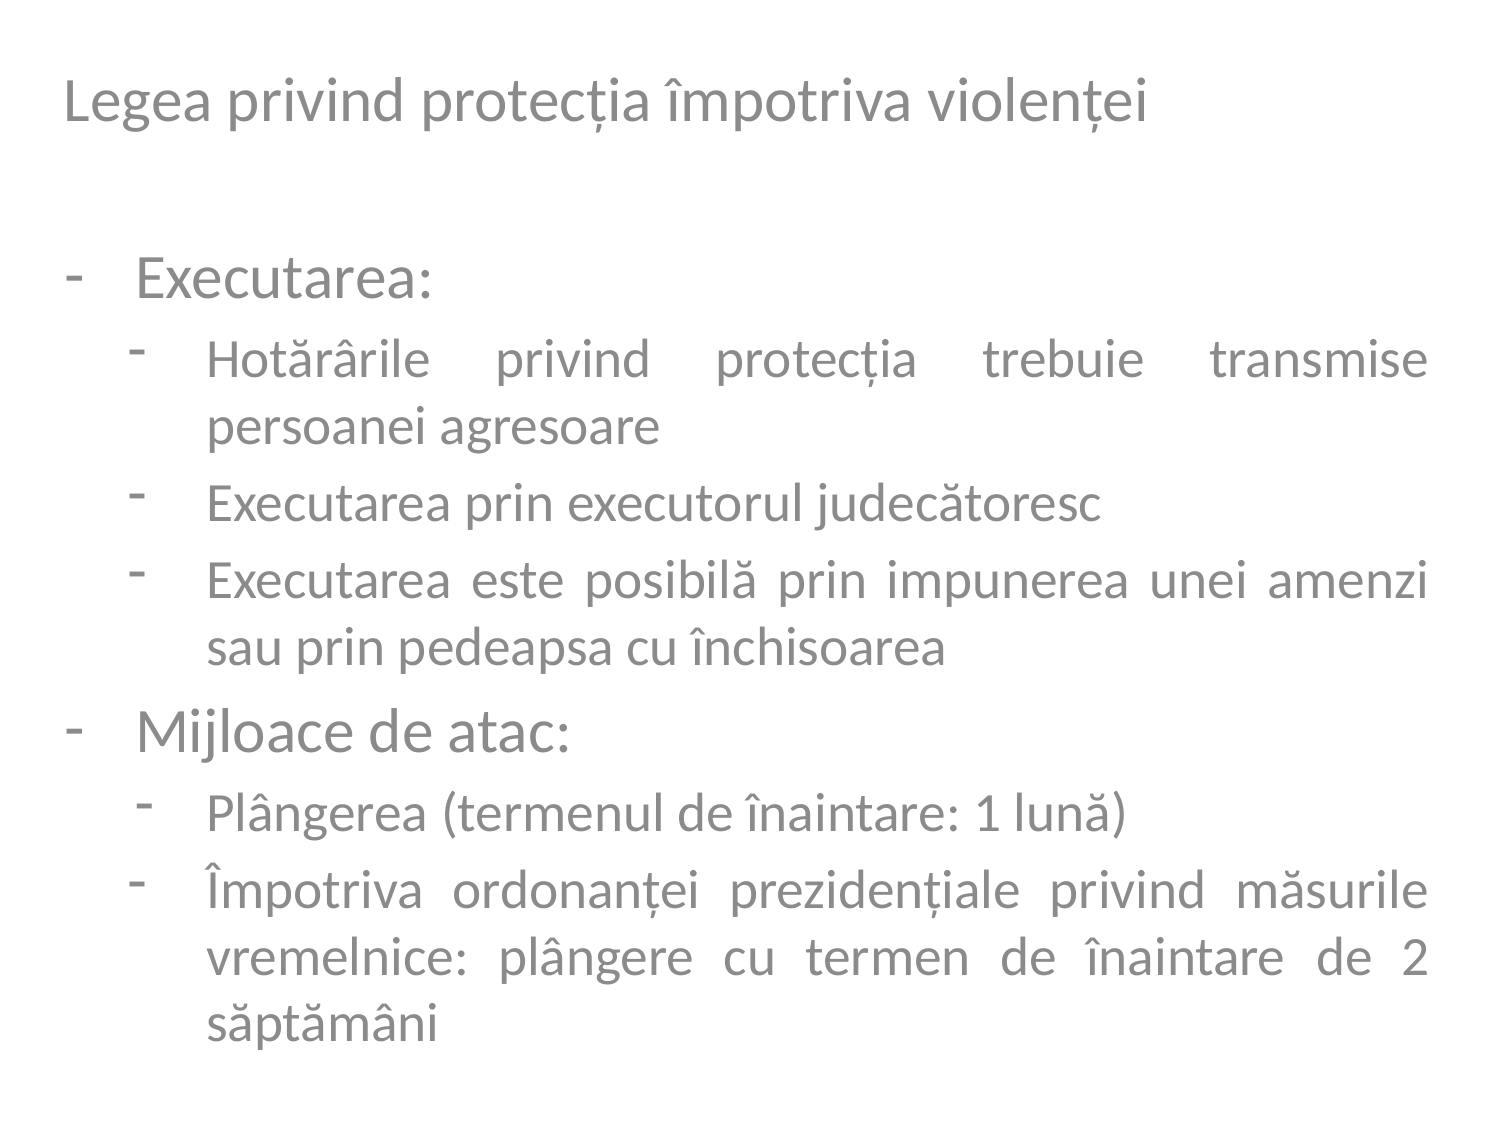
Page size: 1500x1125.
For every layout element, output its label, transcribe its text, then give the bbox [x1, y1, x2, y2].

subtitle Legea privind protecția împotriva violenței Executarea: Hotărârile privind protecția trebuie transmise persoanei agresoare Executarea prin executorul judecătoresc Executarea este posibilă prin impunerea unei amenzi sau prin pedeapsa cu închisoarea Mijloace de atac: Plângerea (termenul de înaintare: 1 lună) Împotriva ordonanței prezidențiale privind măsurile vremelnice: plângere cu termen de înaintare de 2 săptămâni [48, 50, 1446, 1063]
